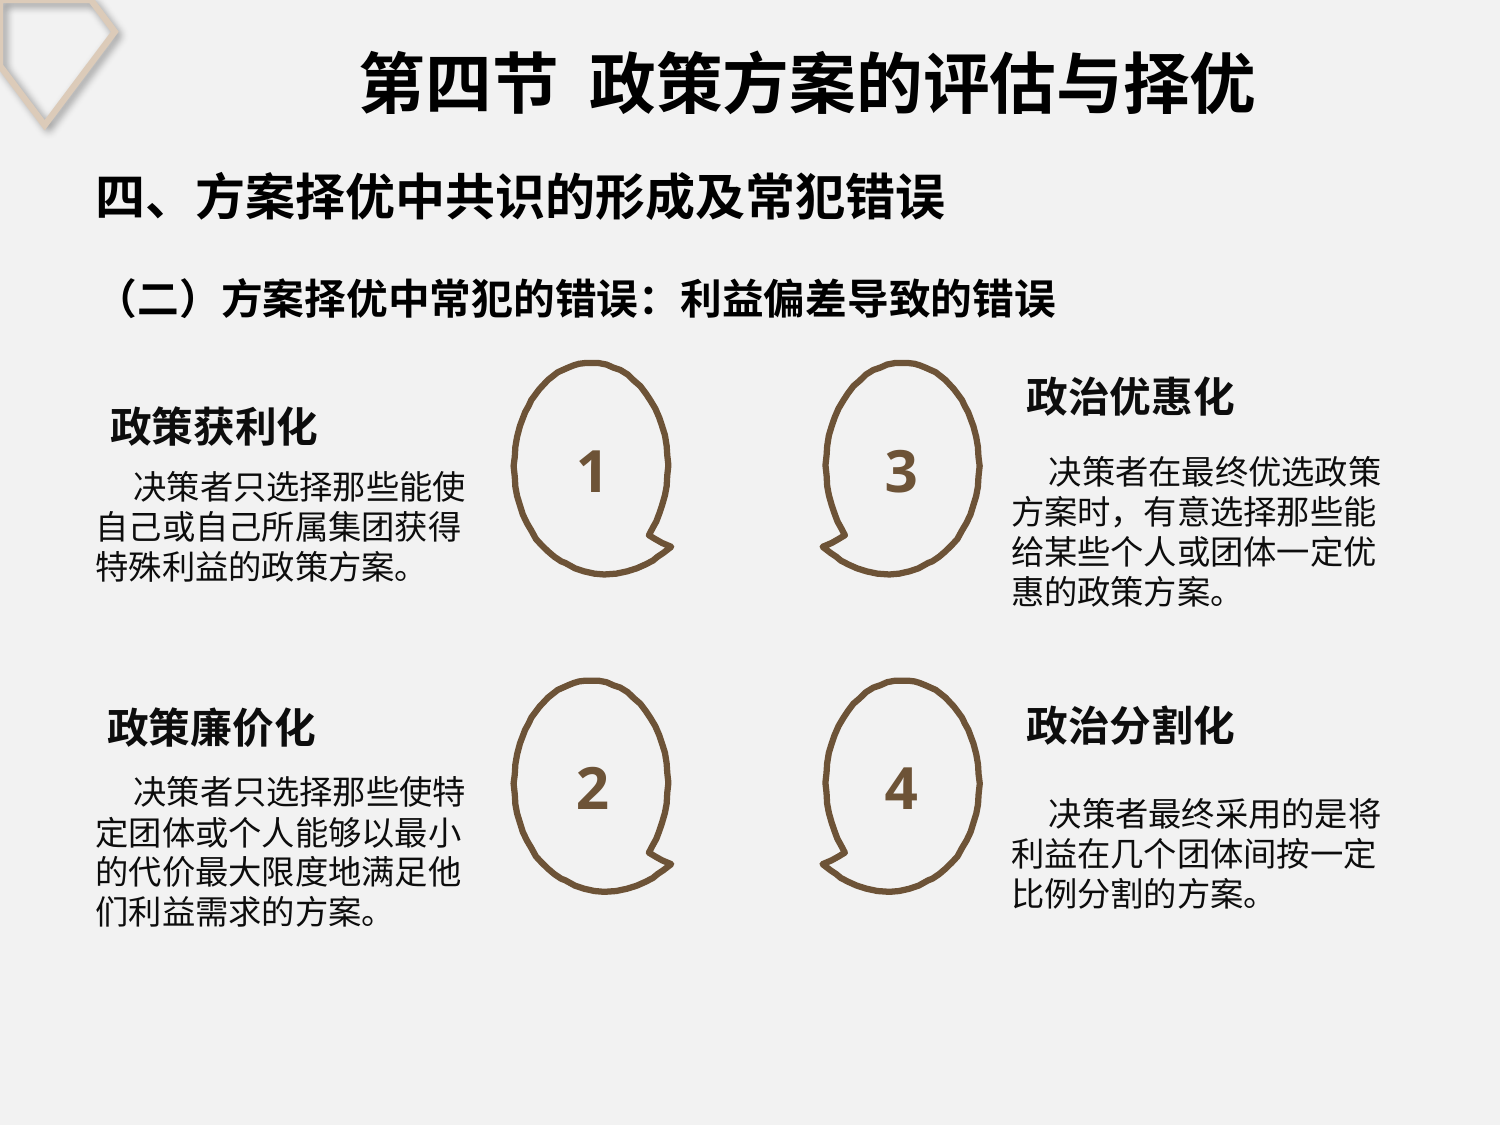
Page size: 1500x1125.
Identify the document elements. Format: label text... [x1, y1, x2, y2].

text_box 第四节 政策方案的评估与择优 [159, 16, 1457, 157]
text_box [0, 0, 1500, 1125]
text_box [0, 0, 117, 127]
text_box 政治优惠化 [1011, 363, 1296, 428]
text_box 决策者最终采用的是将利益在几个团体间按一定比例分割的方案。 [996, 785, 1399, 921]
text_box 4 [822, 680, 980, 892]
text_box 政策获利化 [95, 393, 390, 458]
text_box 2 [513, 680, 672, 892]
text_box 四、方案择优中共识的形成及常犯错误 [81, 157, 1185, 293]
text_box 政策廉价化 [92, 694, 390, 760]
text_box 决策者在最终优选政策方案时，有意选择那些能给某些个人或团体一定优惠的政策方案。 [996, 443, 1399, 619]
text_box 政治分割化 [1011, 692, 1296, 757]
text_box （二）方案择优中常犯的错误：利益偏差导致的错误 [81, 293, 1170, 331]
text_box 3 [822, 363, 980, 575]
text_box 决策者只选择那些能使自己或自己所属集团获得特殊利益的政策方案。 [80, 458, 497, 594]
text_box 决策者只选择那些使特定团体或个人能够以最小的代价最大限度地满足他们利益需求的方案。 [80, 764, 497, 939]
text_box 1 [513, 363, 672, 575]
